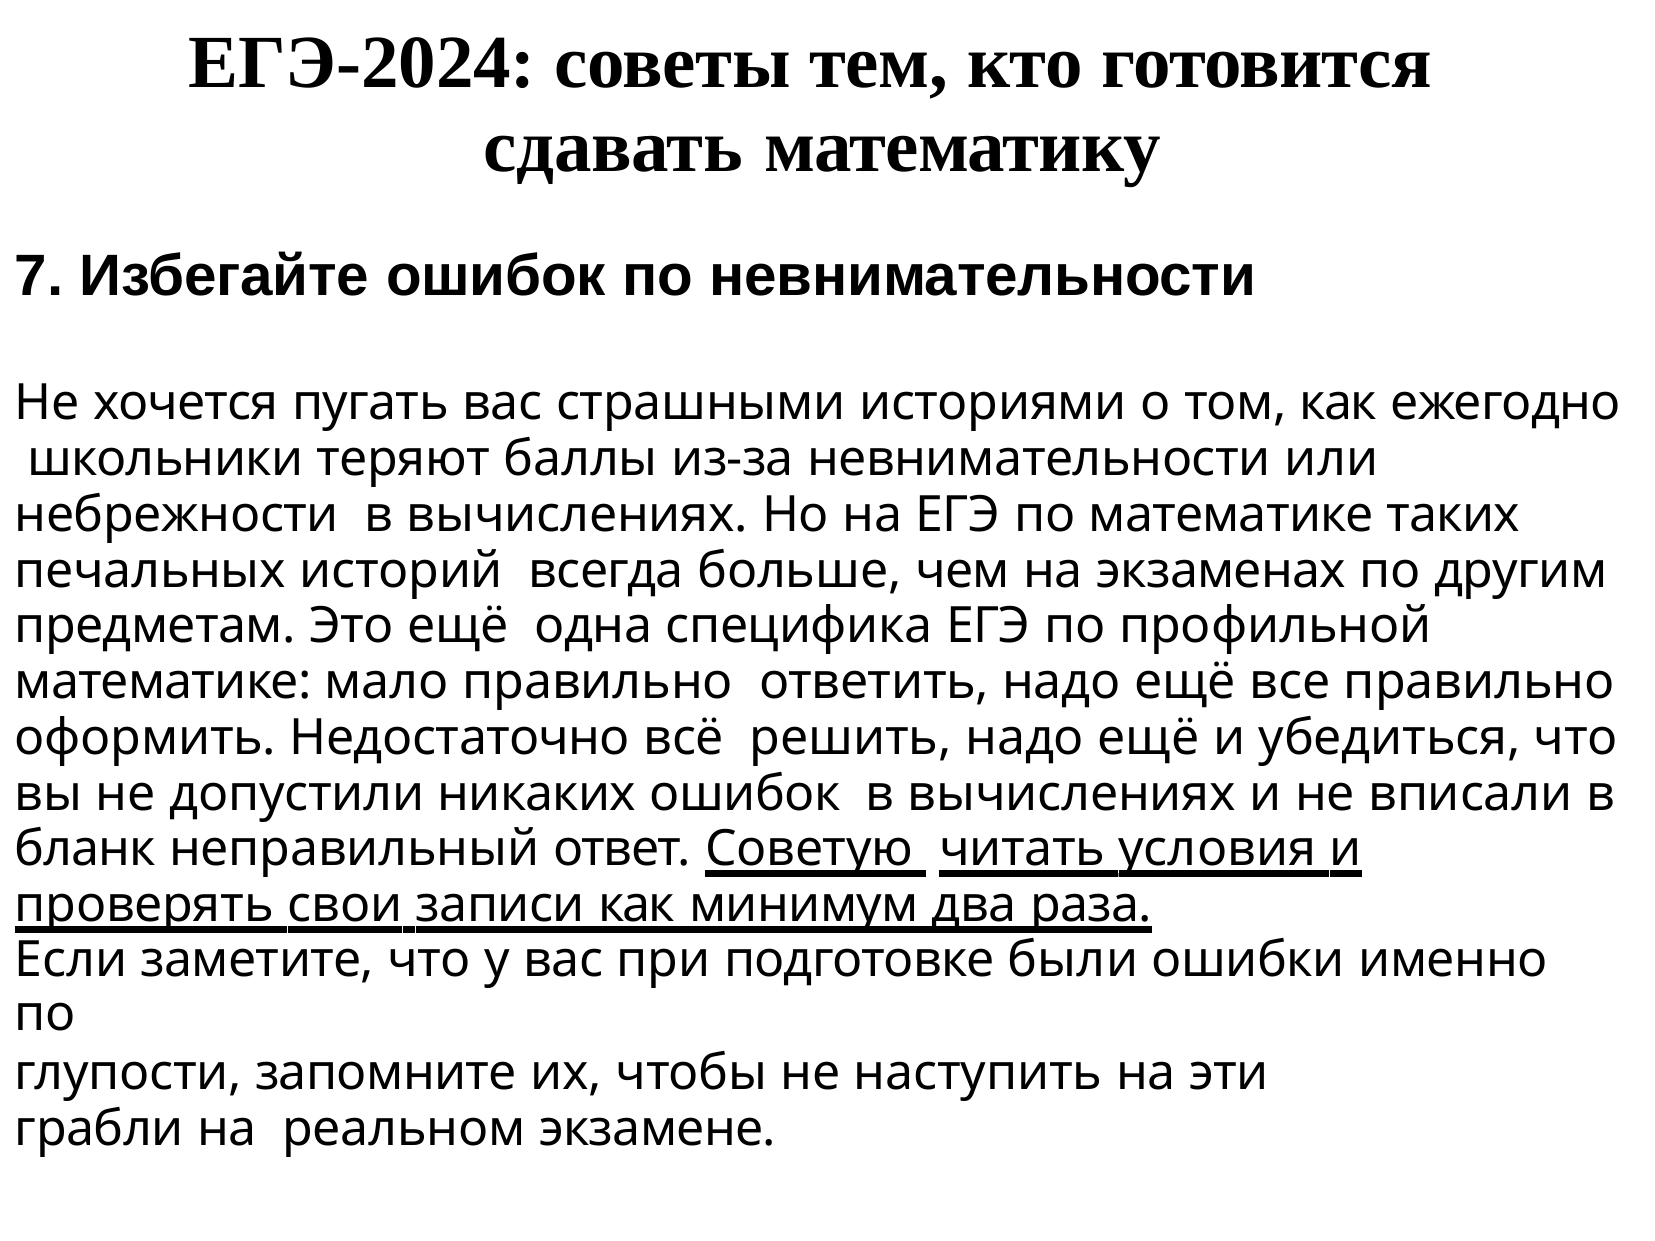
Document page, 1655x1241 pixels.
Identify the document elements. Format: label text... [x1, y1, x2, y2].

title ЕГЭ-2024: советы тем, кто готовится сдавать математику [186, 8, 1445, 227]
text_box 7. Избегайте ошибок по невнимательности Не хочется пугать вас страшными историями о том, как ежегодно школьники теряют баллы из-за невнимательности или небрежности в вычислениях. Но на ЕГЭ по математике таких печальных историй всегда больше, чем на экзаменах по другим предметам. Это ещё одна специфика ЕГЭ по профильной математике: мало правильно ответить, надо ещё все правильно оформить. Недостаточно всё решить, надо ещё и убедиться, что вы не допустили никаких ошибок в вычислениях и не вписали в бланк неправильный ответ. Советую читать условия и проверять свои записи как минимум два раза. Если заметите, что у вас при подготовке были ошибки именно по глупости, запомните их, чтобы не наступить на эти грабли на реальном экзамене. [12, 234, 1621, 1156]
